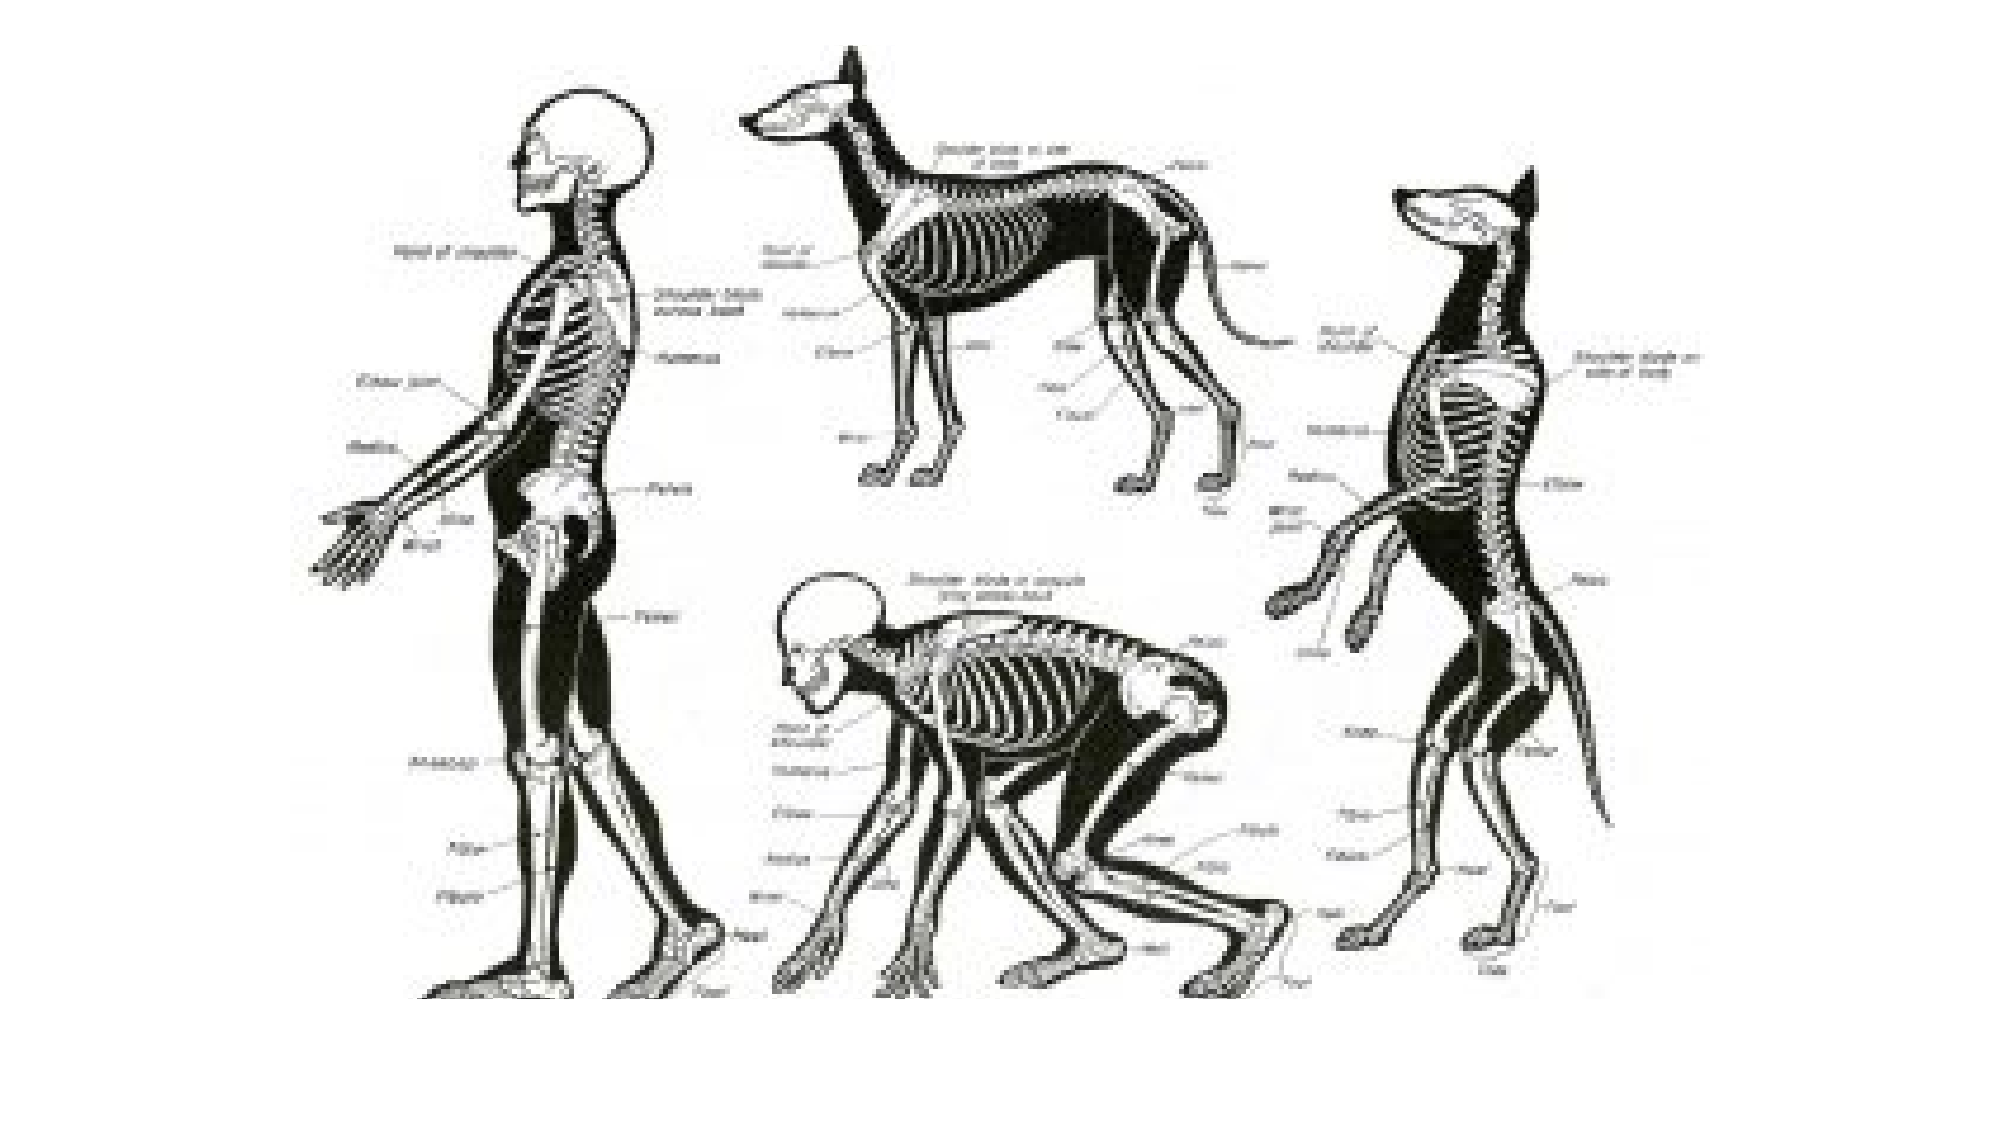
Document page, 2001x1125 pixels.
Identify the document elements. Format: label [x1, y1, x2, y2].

list [290, 45, 1710, 999]
